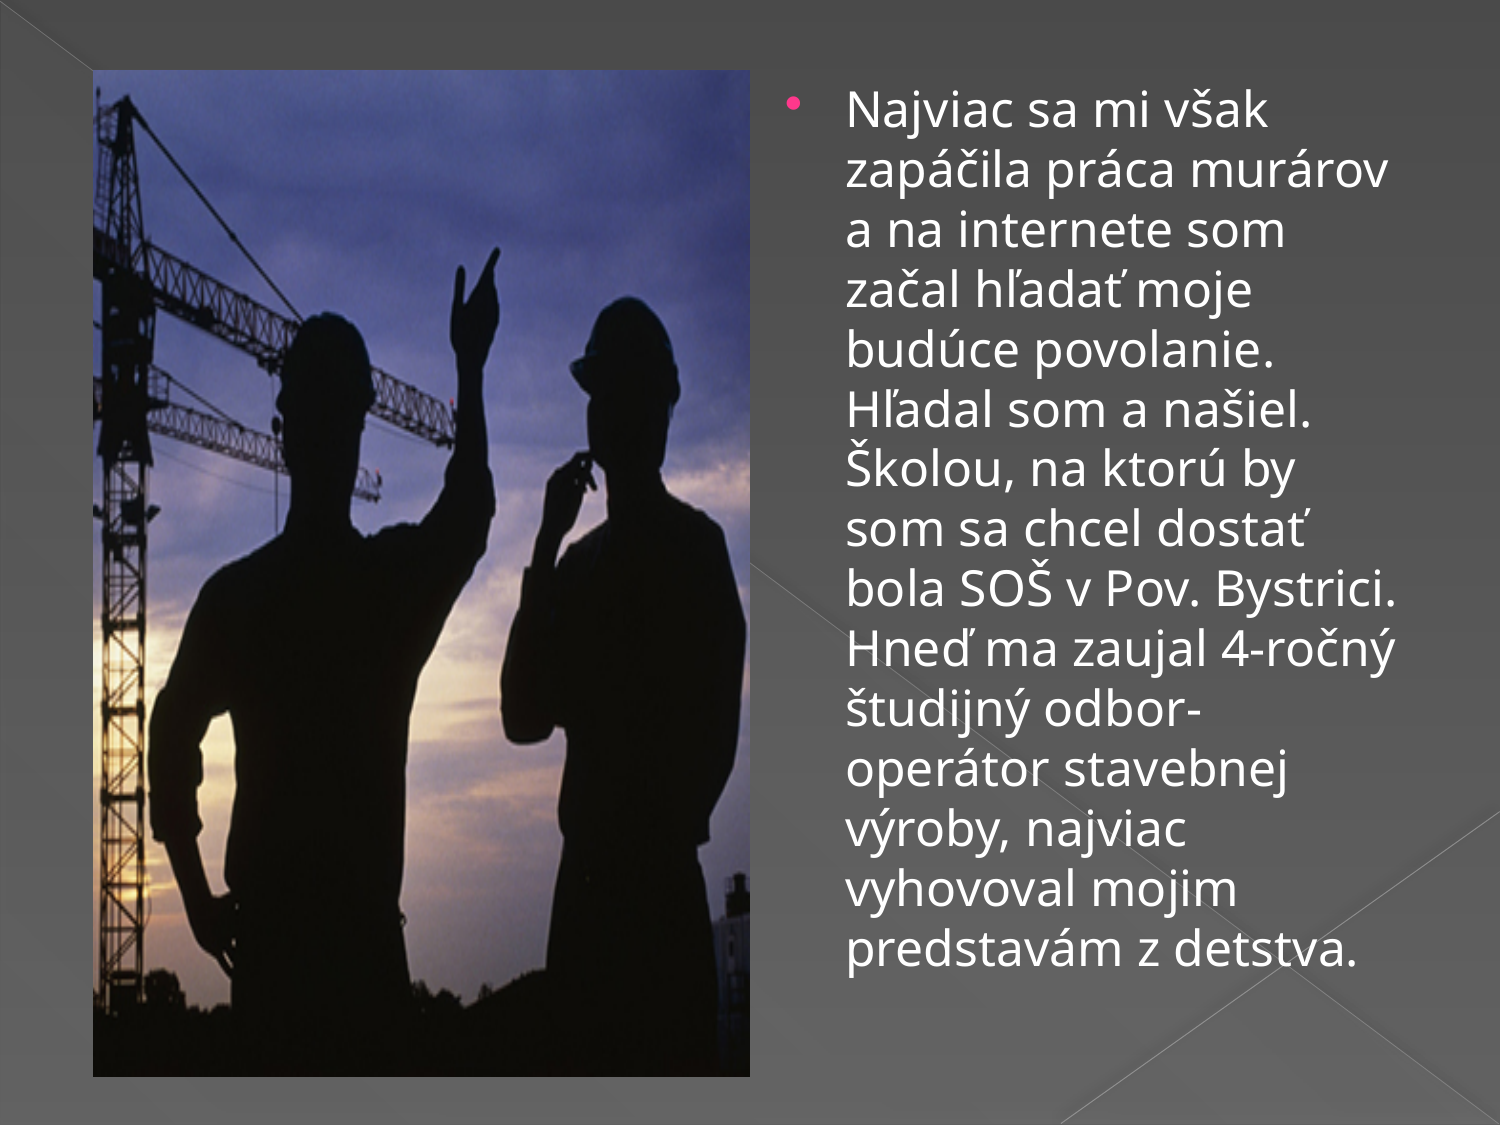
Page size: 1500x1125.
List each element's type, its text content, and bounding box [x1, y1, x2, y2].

picture [93, 70, 751, 1077]
list Najviac sa mi však zapáčila práca murárov a na internete som začal hľadať moje budúce povolanie. Hľadal som a našiel. Školou, na ktorú by som sa chcel dostať bola SOŠ v Pov. Bystrici. Hneď ma zaujal 4-ročný študijný odbor- operátor stavebnej výroby, najviac vyhovoval mojim predstavám z detstva. [762, 70, 1425, 1025]
